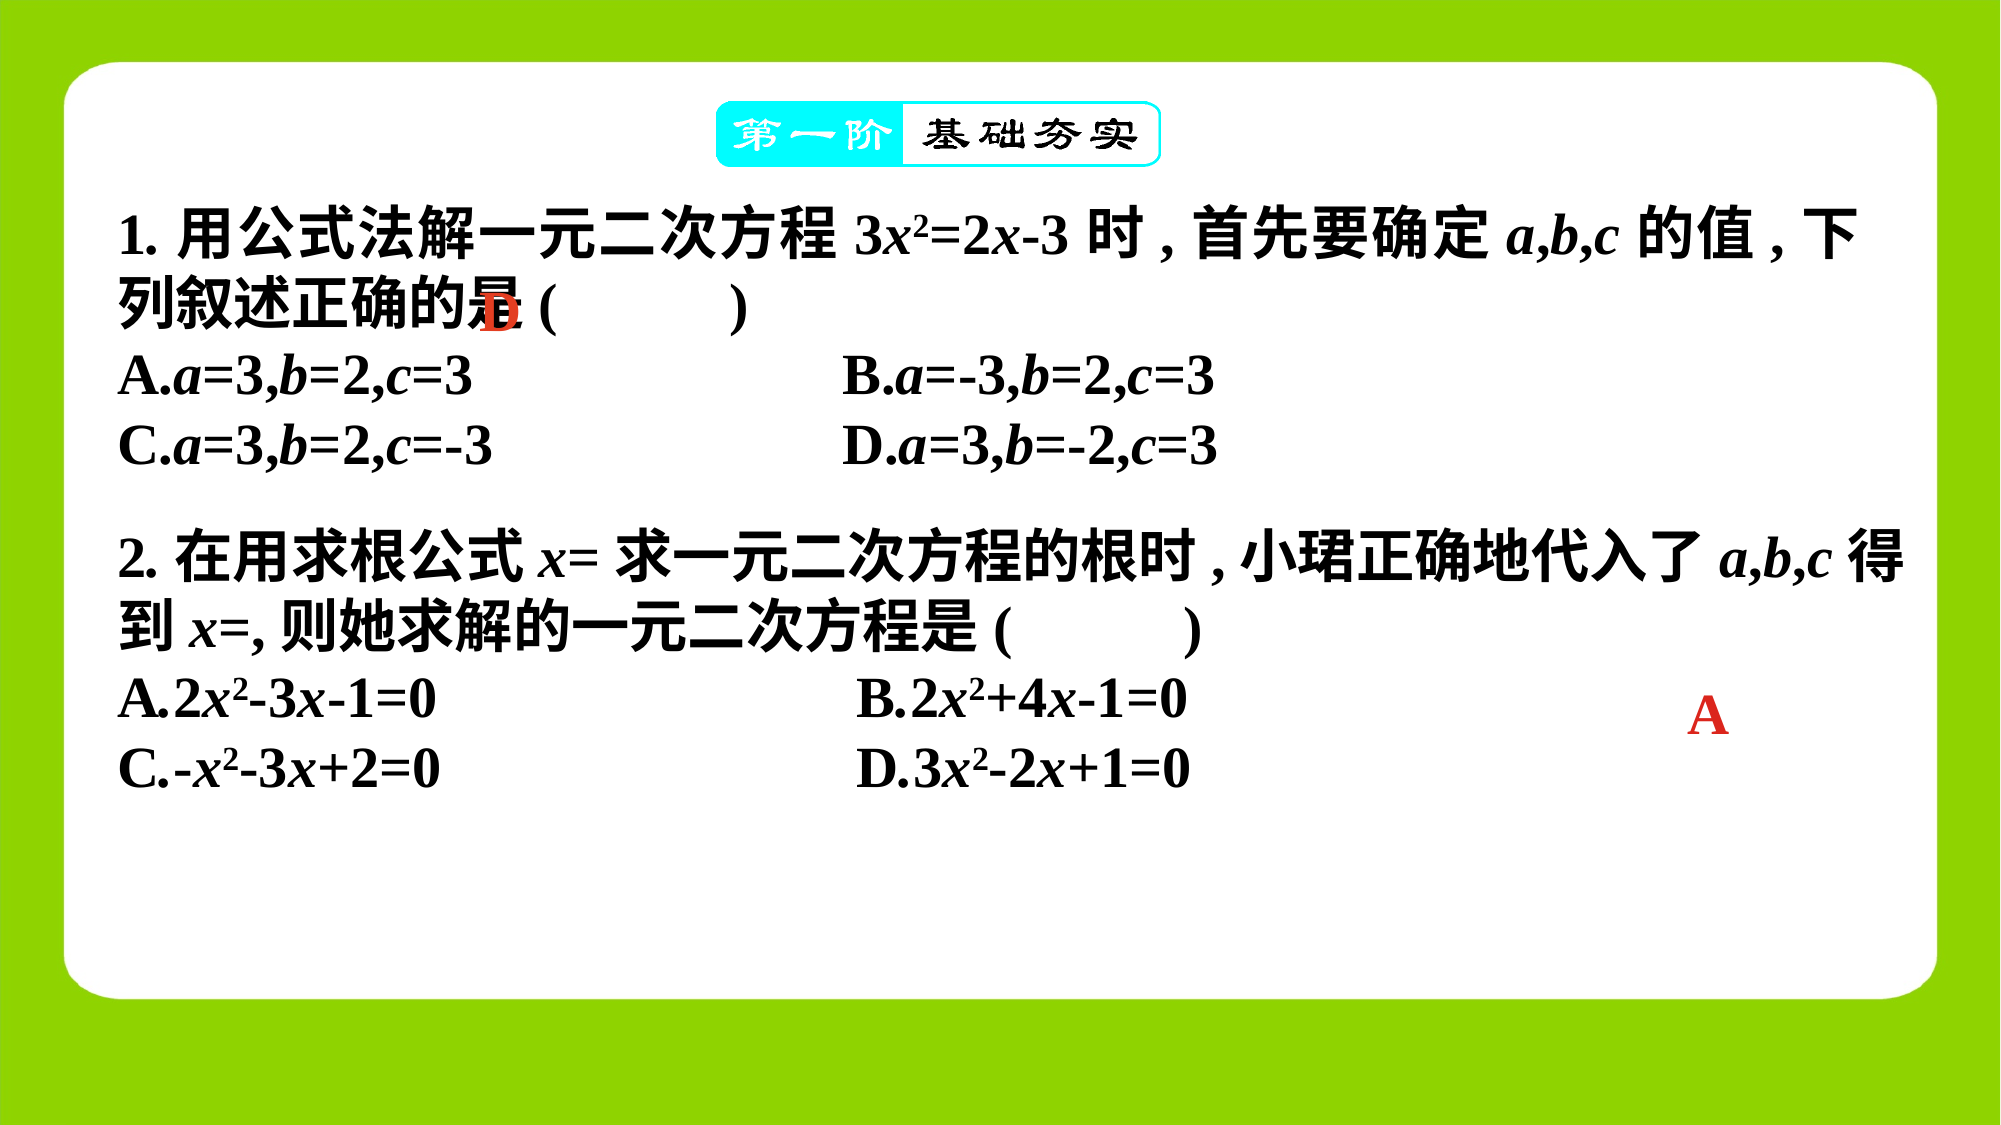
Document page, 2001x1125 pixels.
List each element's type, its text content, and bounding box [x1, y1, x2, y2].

picture [0, 0, 2001, 1125]
text_box 1.用公式法解一元二次方程3x2=2x-3时,首先要确定a,b,c的值,下列叙述正确的是( ) A.a=3,b=2,c=3 B.a=-3,b=2,c=3 C.a=3,b=2,c=-3 D.a=3,b=-2,c=3 [102, 188, 1874, 484]
text_box A [1673, 668, 1749, 754]
text_box D [465, 265, 540, 351]
